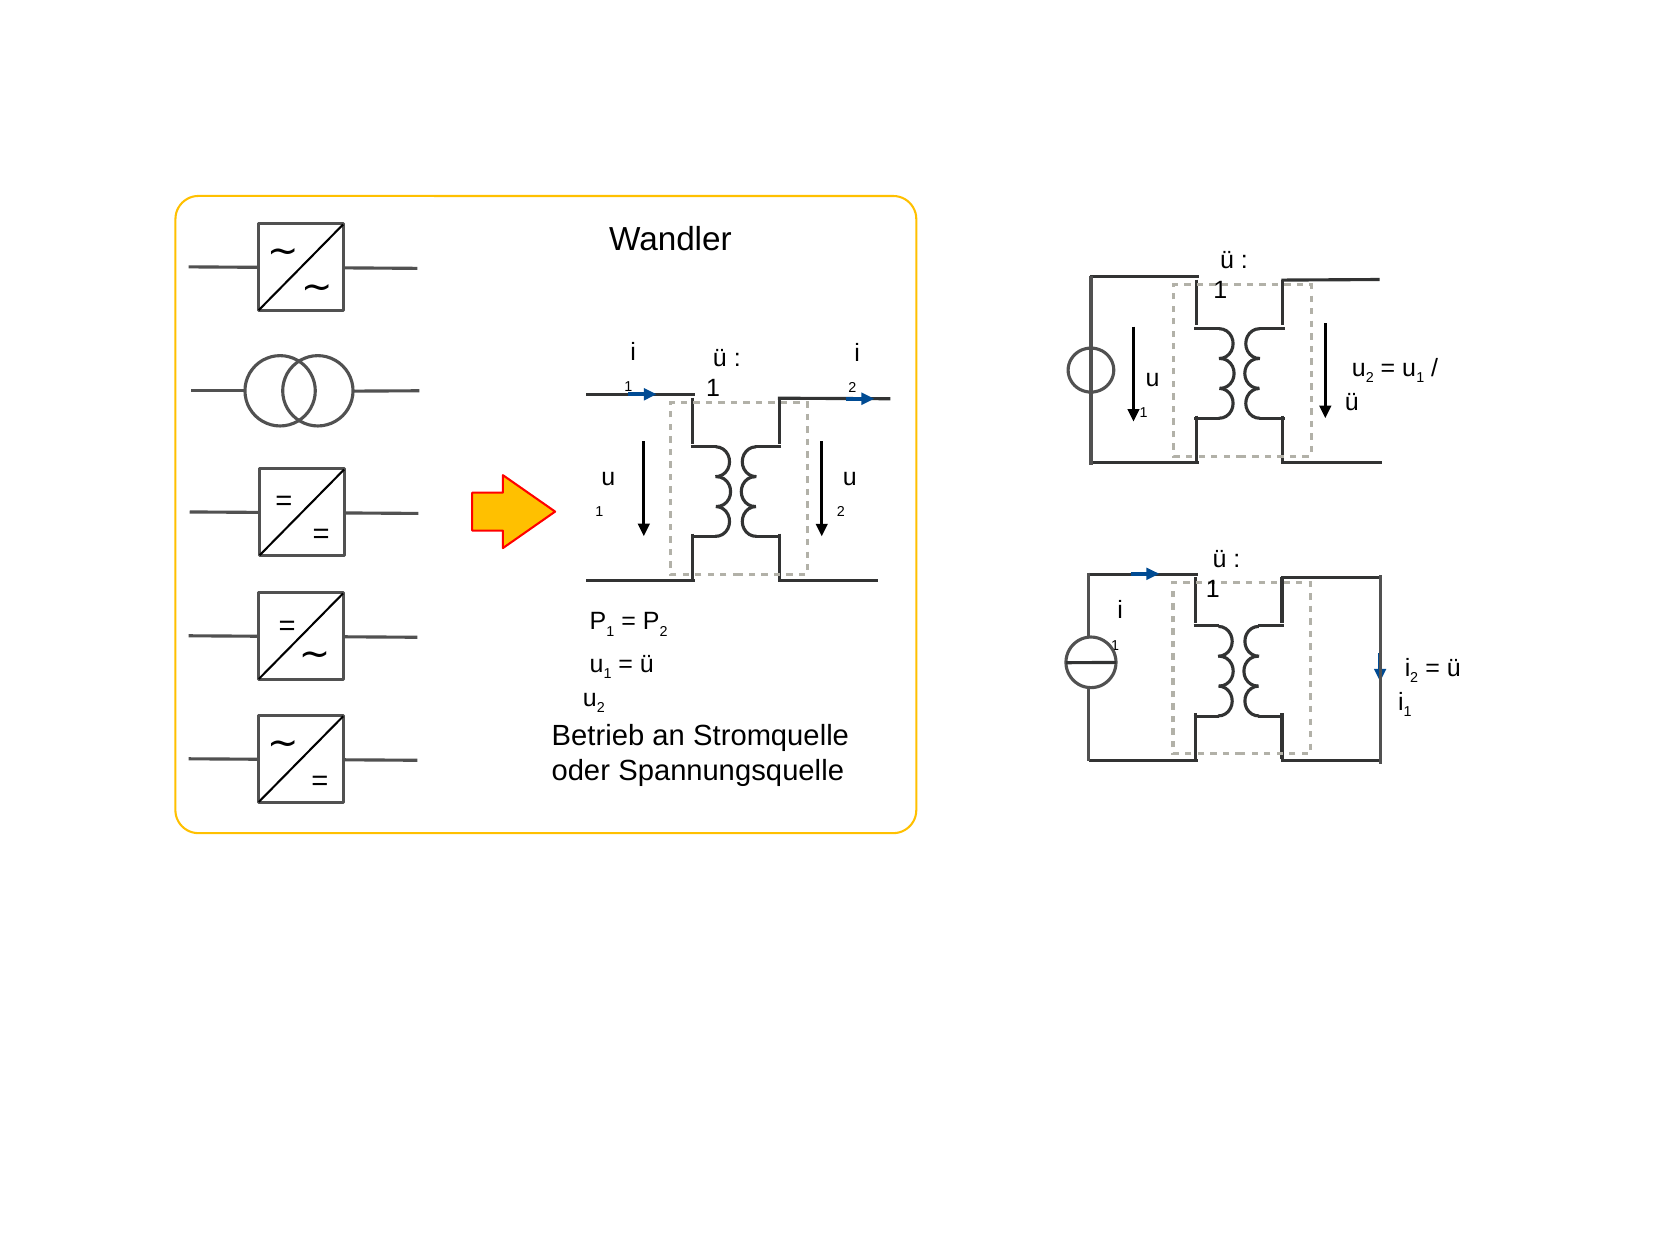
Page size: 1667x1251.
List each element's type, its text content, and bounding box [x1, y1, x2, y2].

text_box [1065, 637, 1116, 688]
text_box [1173, 284, 1188, 457]
text_box [1172, 582, 1187, 754]
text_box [1244, 279, 1285, 462]
text_box ü : 1 [1205, 236, 1277, 280]
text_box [1194, 279, 1235, 462]
text_box i2 = ü i1 [1390, 644, 1489, 694]
text_box [1130, 567, 1160, 580]
text_box u1 [1132, 353, 1176, 399]
text_box [1381, 669, 1387, 680]
text_box [1373, 669, 1380, 682]
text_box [1243, 576, 1284, 760]
text_box [1289, 582, 1311, 754]
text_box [175, 195, 917, 834]
text_box [1289, 284, 1312, 457]
text_box [1127, 399, 1140, 422]
text_box u2 = u1 / ü [1337, 343, 1467, 393]
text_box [1193, 576, 1234, 760]
text_box [1319, 323, 1332, 418]
text_box i1 [1103, 586, 1139, 632]
text_box ü : 1 [1198, 535, 1270, 580]
text_box [1068, 348, 1114, 393]
